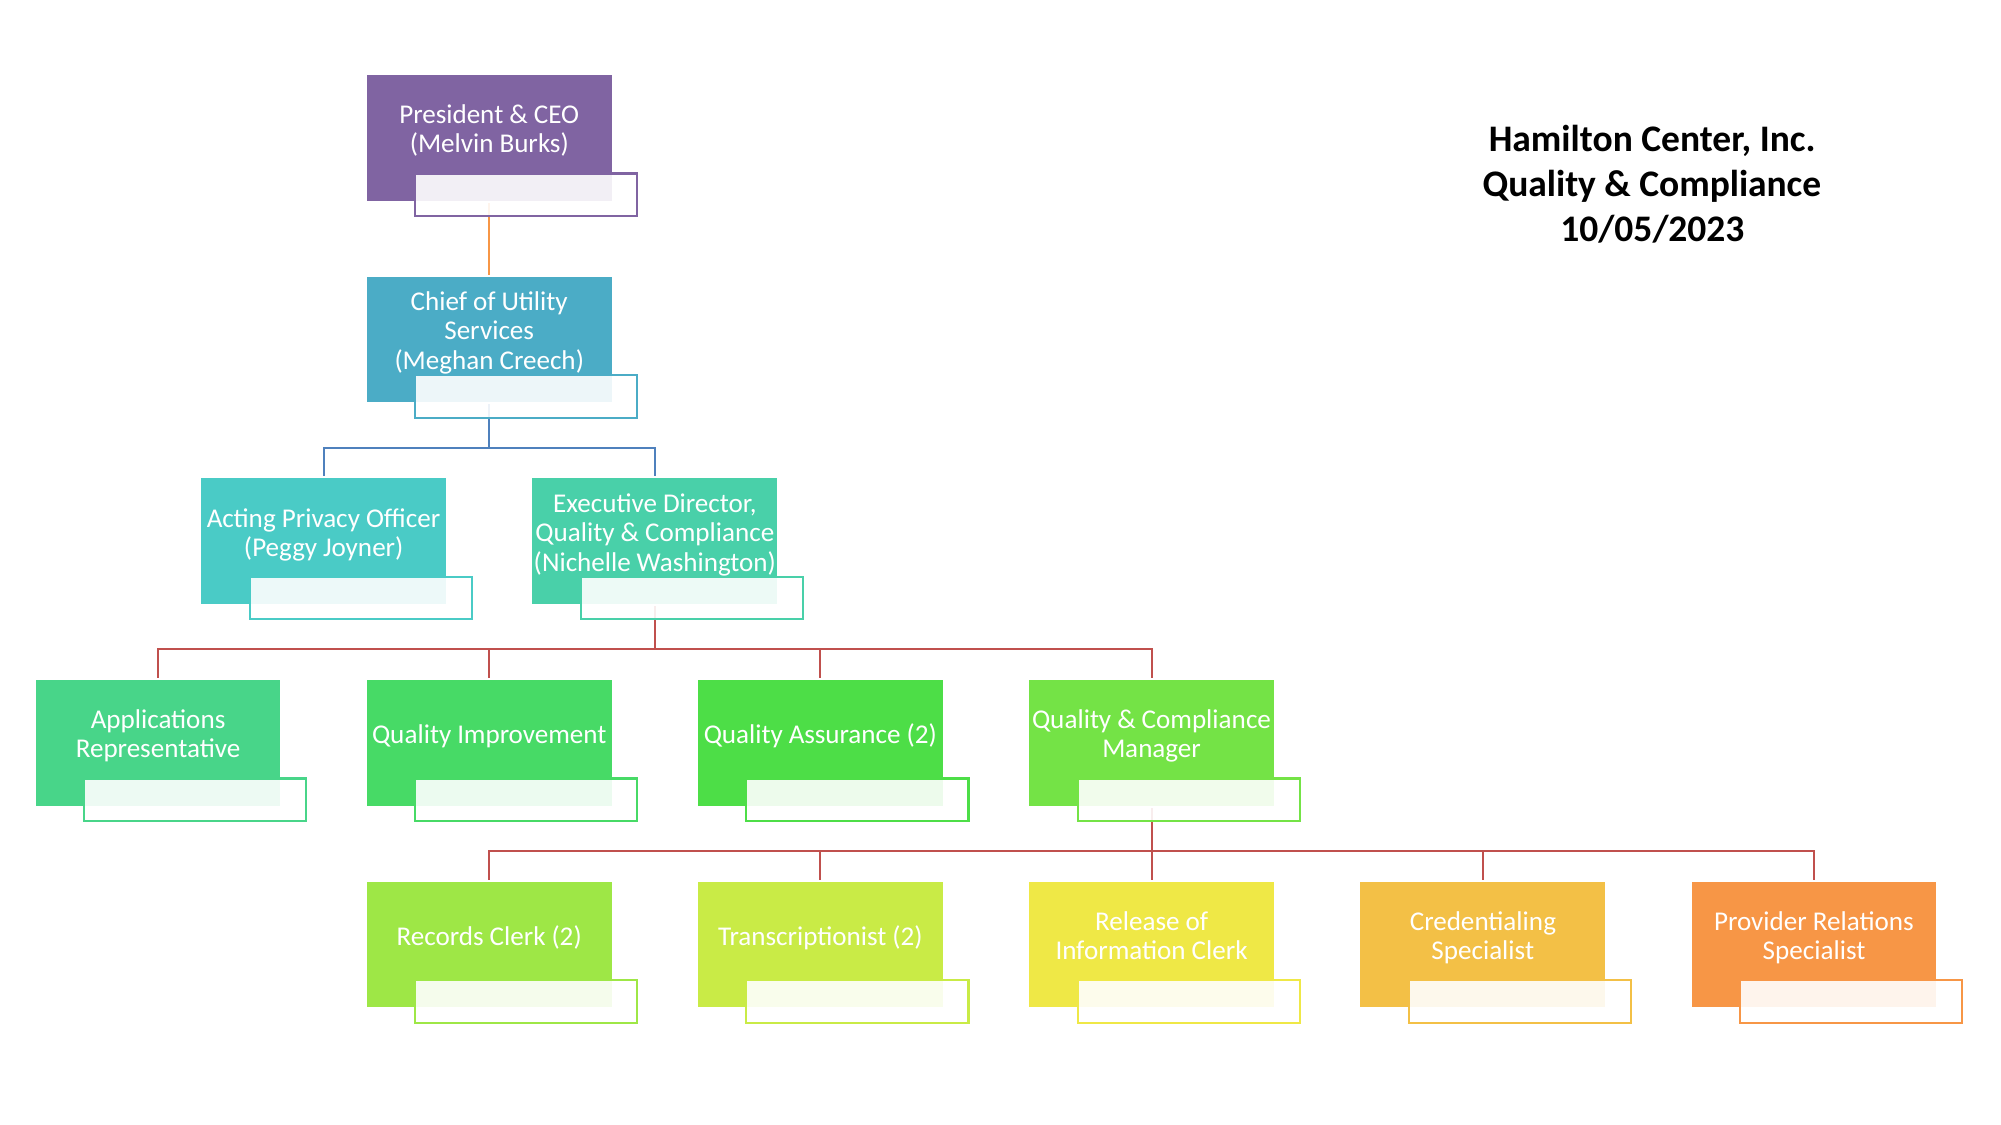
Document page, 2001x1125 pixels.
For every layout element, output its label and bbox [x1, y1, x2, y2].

text_box [15, 0, 1982, 1097]
